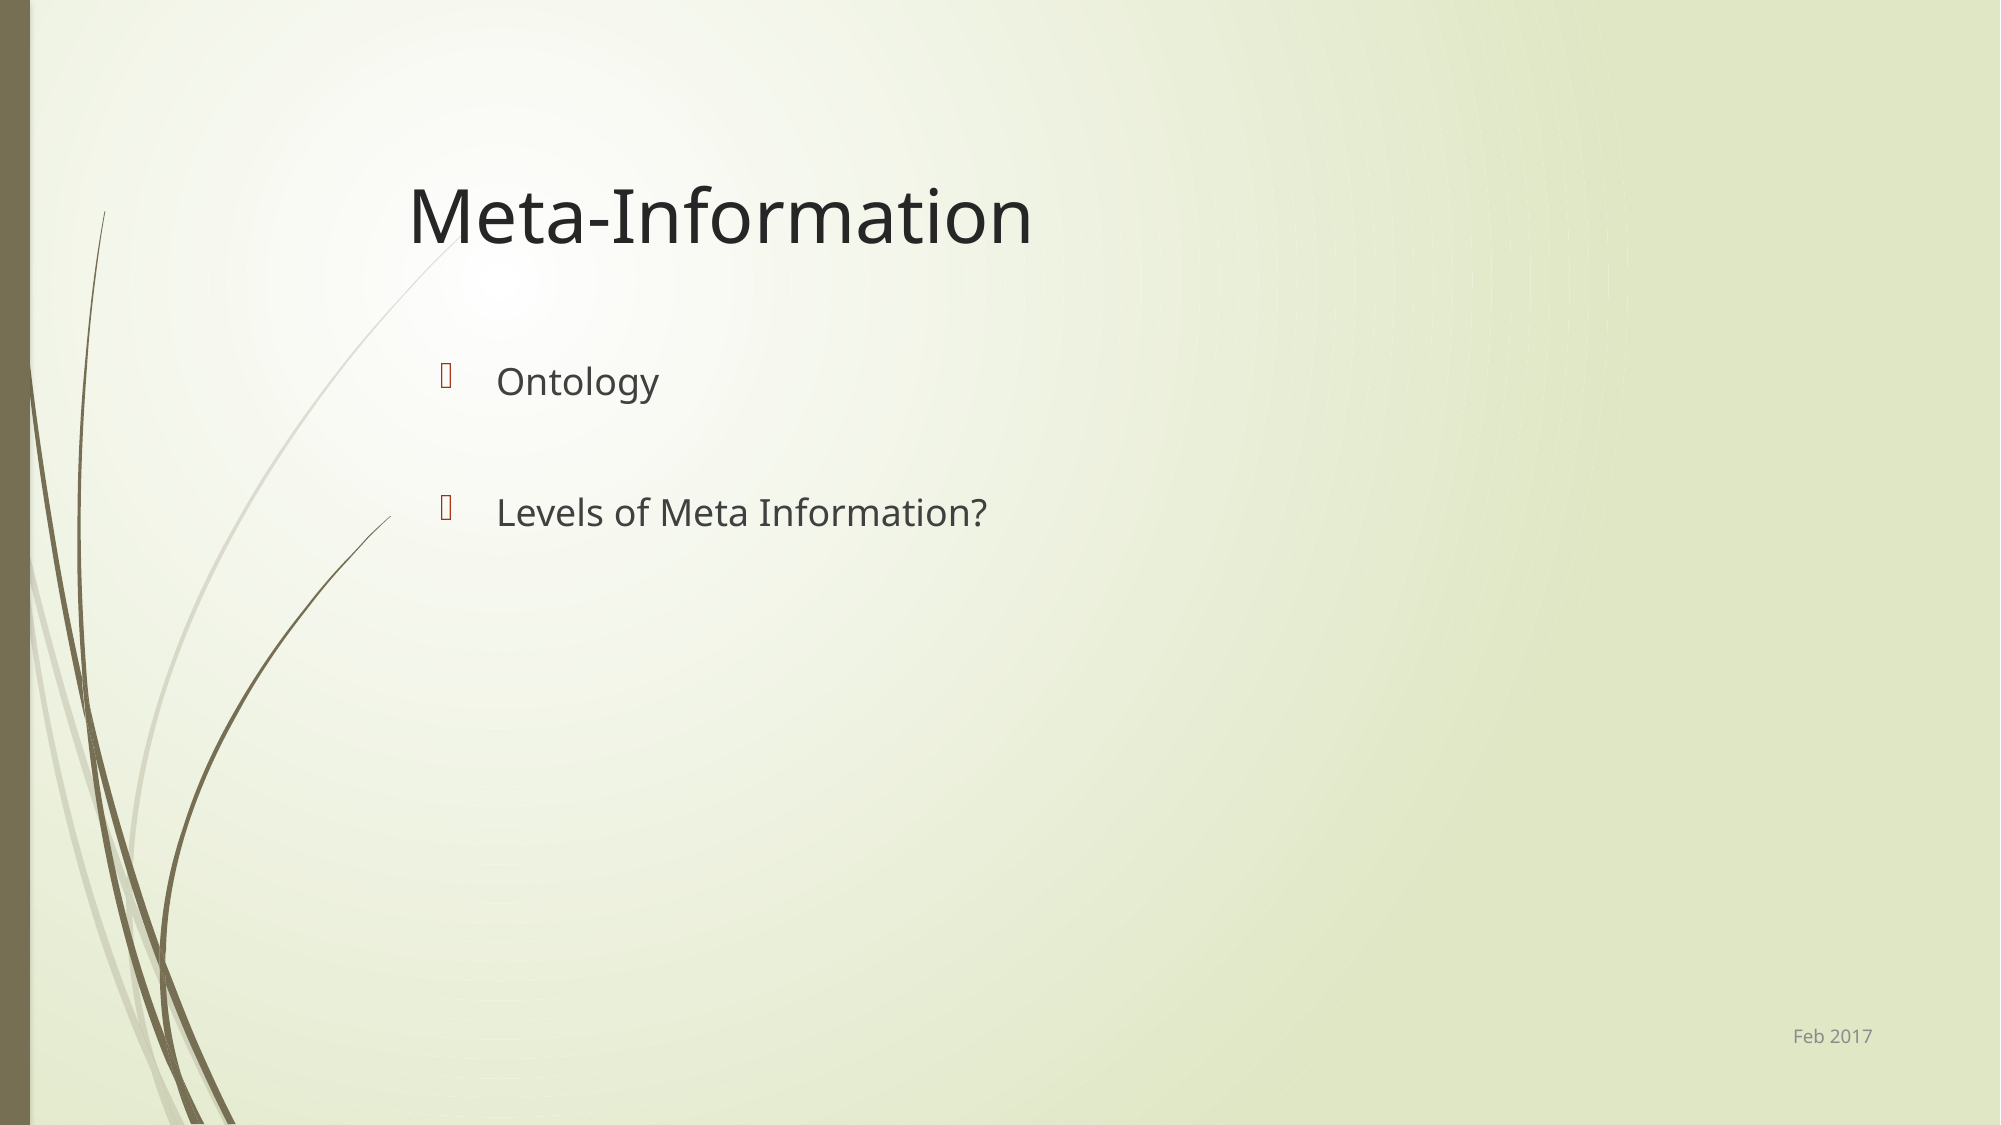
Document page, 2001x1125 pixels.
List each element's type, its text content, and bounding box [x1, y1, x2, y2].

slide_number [1699, 1005, 1888, 1067]
list Ontology Levels of Meta Information? [424, 350, 1888, 988]
title Meta-Information [392, 141, 1732, 267]
